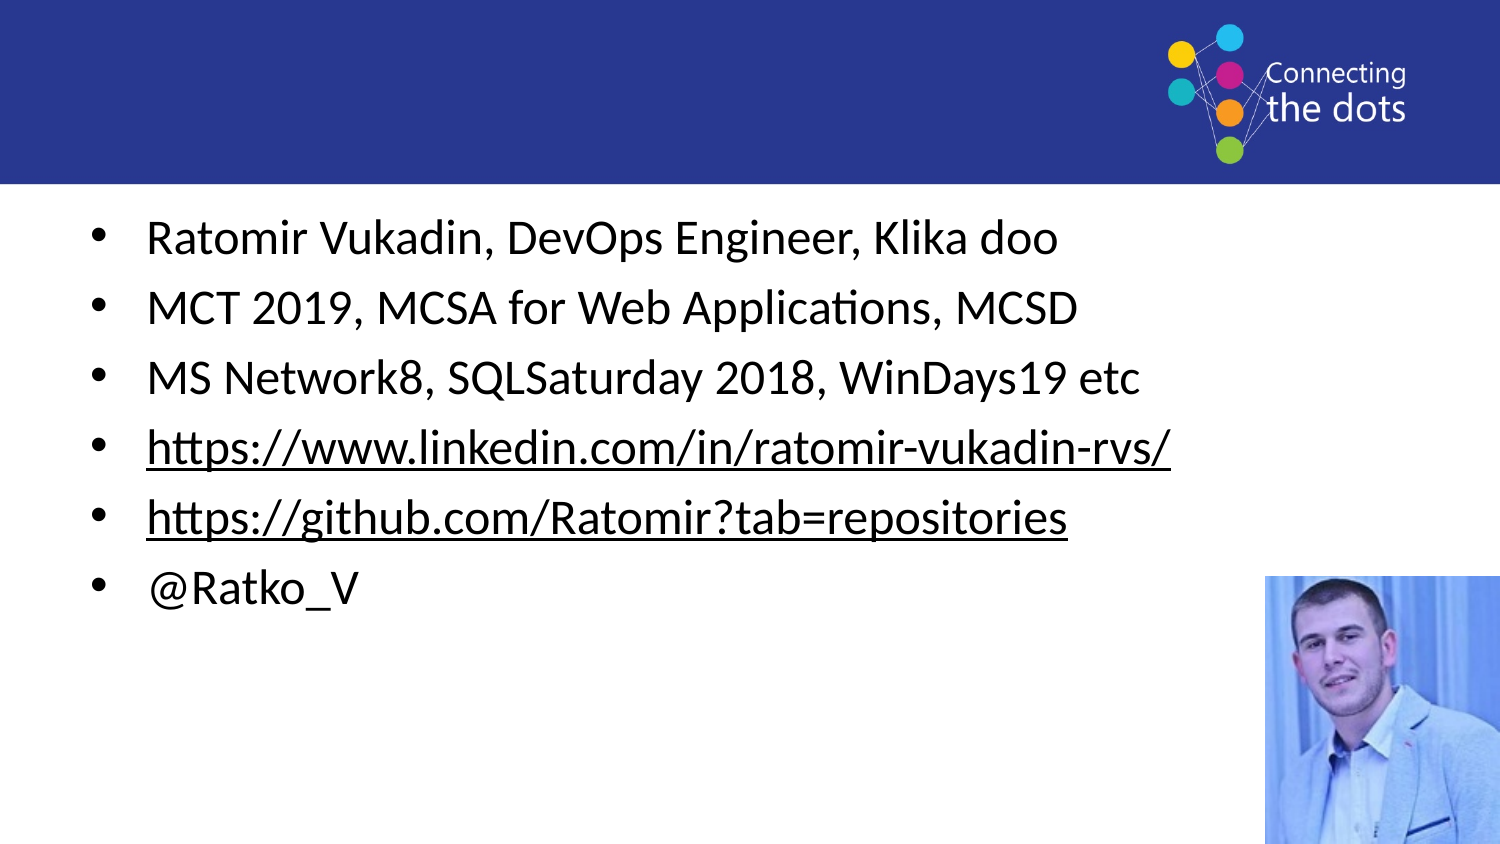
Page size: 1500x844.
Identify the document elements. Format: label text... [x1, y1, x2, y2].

picture [0, 0, 1500, 844]
list Ratomir Vukadin, DevOps Engineer, Klika doo MCT 2019, MCSA for Web Applications, MCSD MS Network8, SQLSaturday 2018, WinDays19 etc https://www.linkedin.com/in/ratomir-vukadin-rvs/ https://github.com/Ratomir?tab=repositories @Ratko_V [75, 196, 1425, 754]
